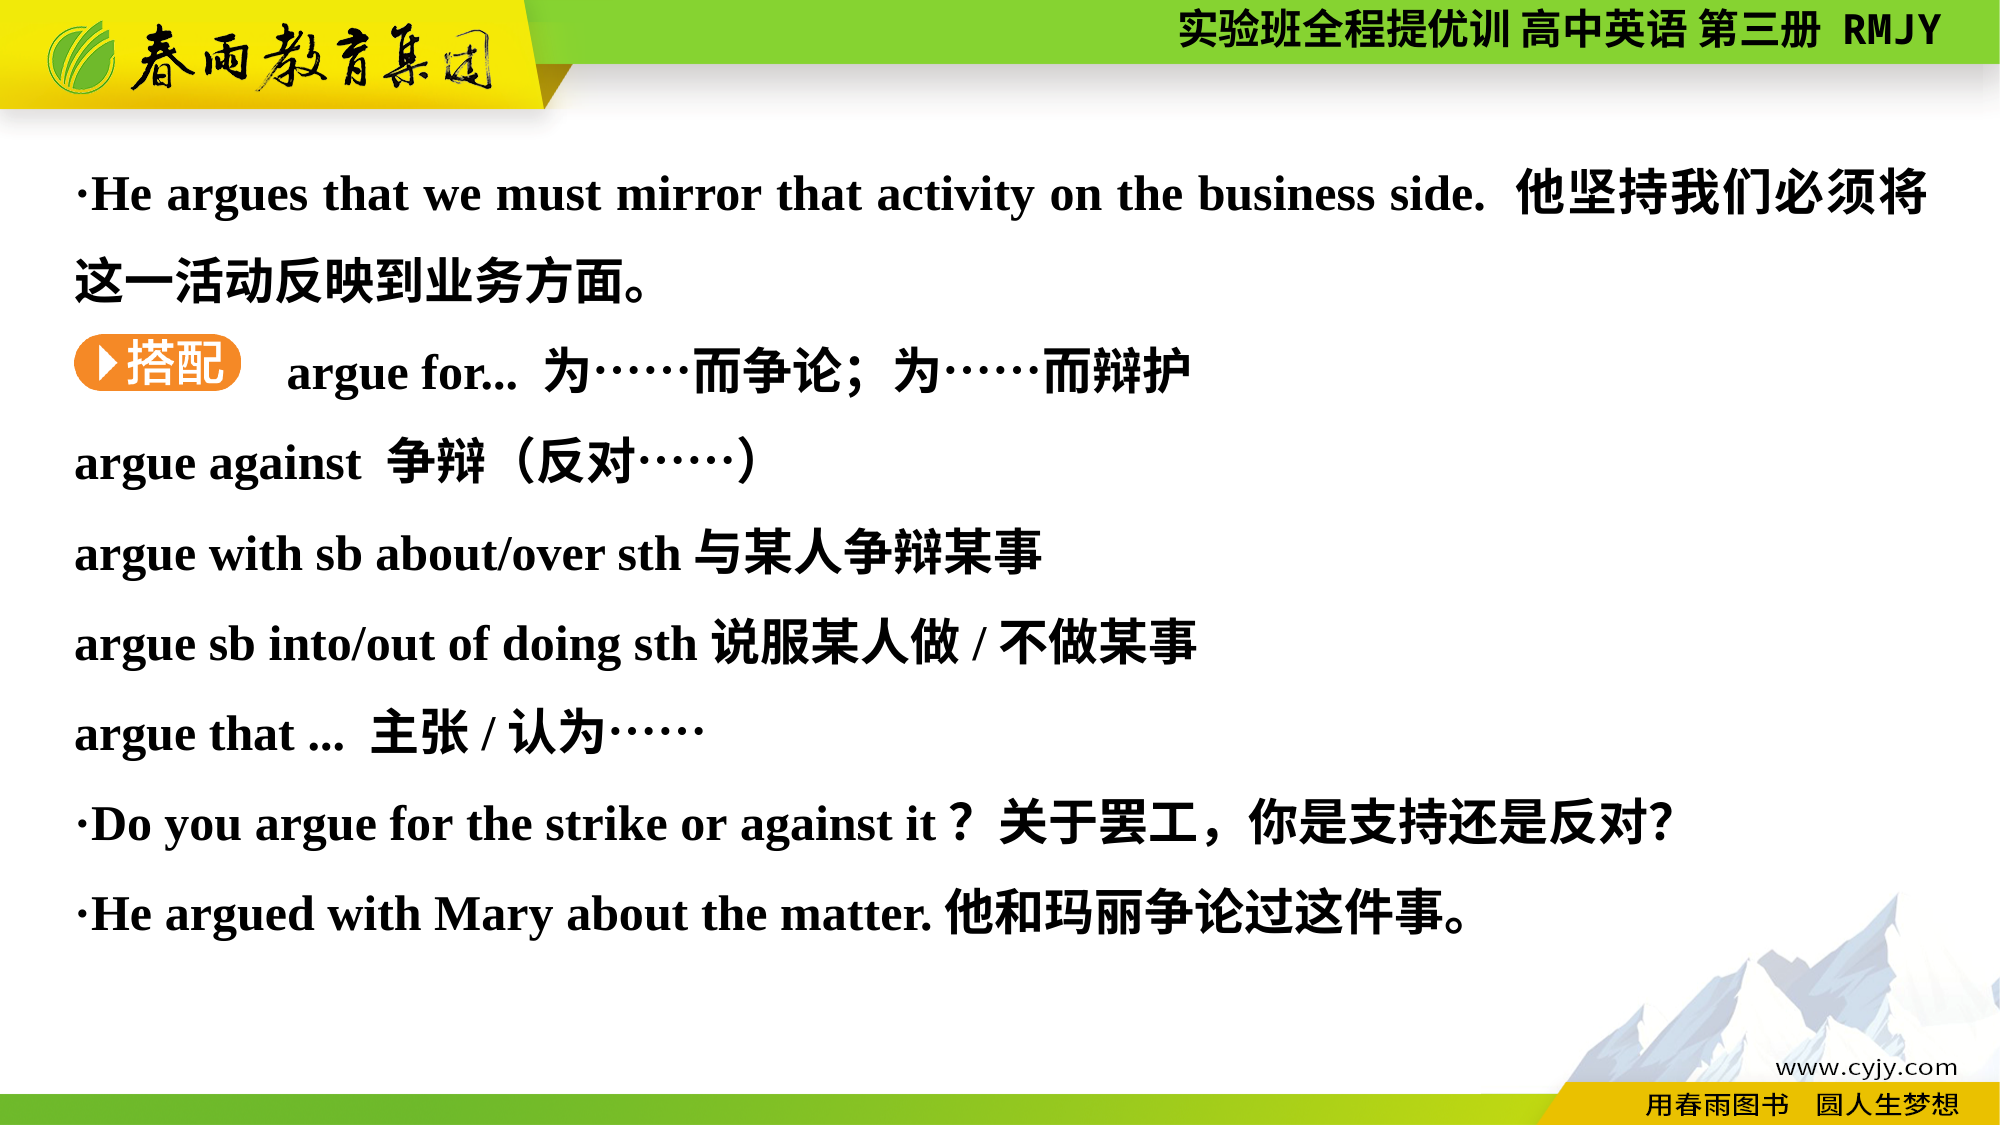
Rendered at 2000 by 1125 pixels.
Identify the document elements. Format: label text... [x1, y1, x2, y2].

list ·He argues that we must mirror that activity on the business side. 他坚持我们必须将这一活动反映到业务方面。 argue for... 为……而争论；为……而辩护 argue against 争辩（反对……） argue with sb about/over sth与某人争辩某事 argue sb into/out of doing sth说服某人做/不做某事 argue that ... 主张/认为…… ·Do you argue for the strike or against it？关于罢工，你是支持还是反对？ ·He argued with Mary about the matter.他和玛丽争论过这件事。 [59, 122, 1944, 944]
picture [0, 0, 2000, 1125]
